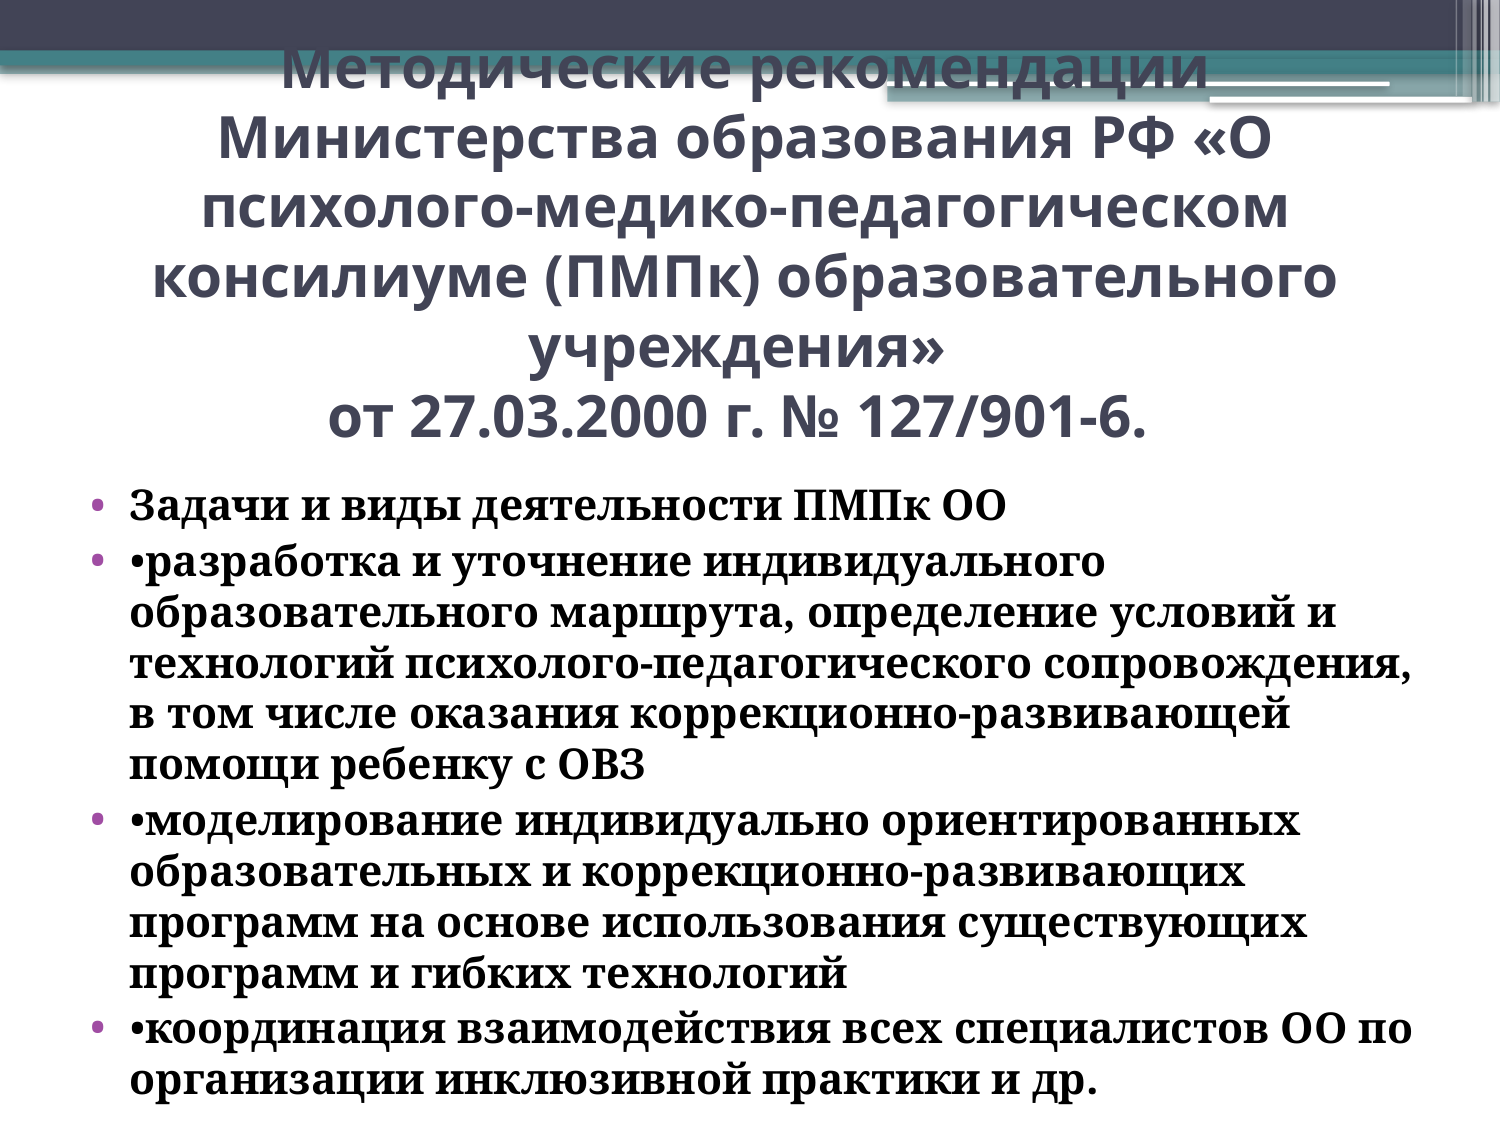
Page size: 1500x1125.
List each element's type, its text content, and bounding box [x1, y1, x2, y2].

list Задачи и виды деятельности ПМПк ОО •разработка и уточнение индивидуального образовательного маршрута, определение условий и технологий психолого-педагогического сопровождения, в том числе оказания коррекционно-развивающей помощи ребенку с ОВЗ •моделирование индивидуально ориентированных образовательных и коррекционно-развивающих программ на основе использования существующих программ и гибких технологий •координация взаимодействия всех специалистов ОО по организации инклюзивной практики и др. [58, 415, 1432, 1125]
title Методические рекомендации Министерства образования РФ «О психолого-медико-педагогическом консилиуме (ПМПк) образовательного учреждения» от 27.03.2000 г. № 127/901-6. [70, 117, 1421, 293]
